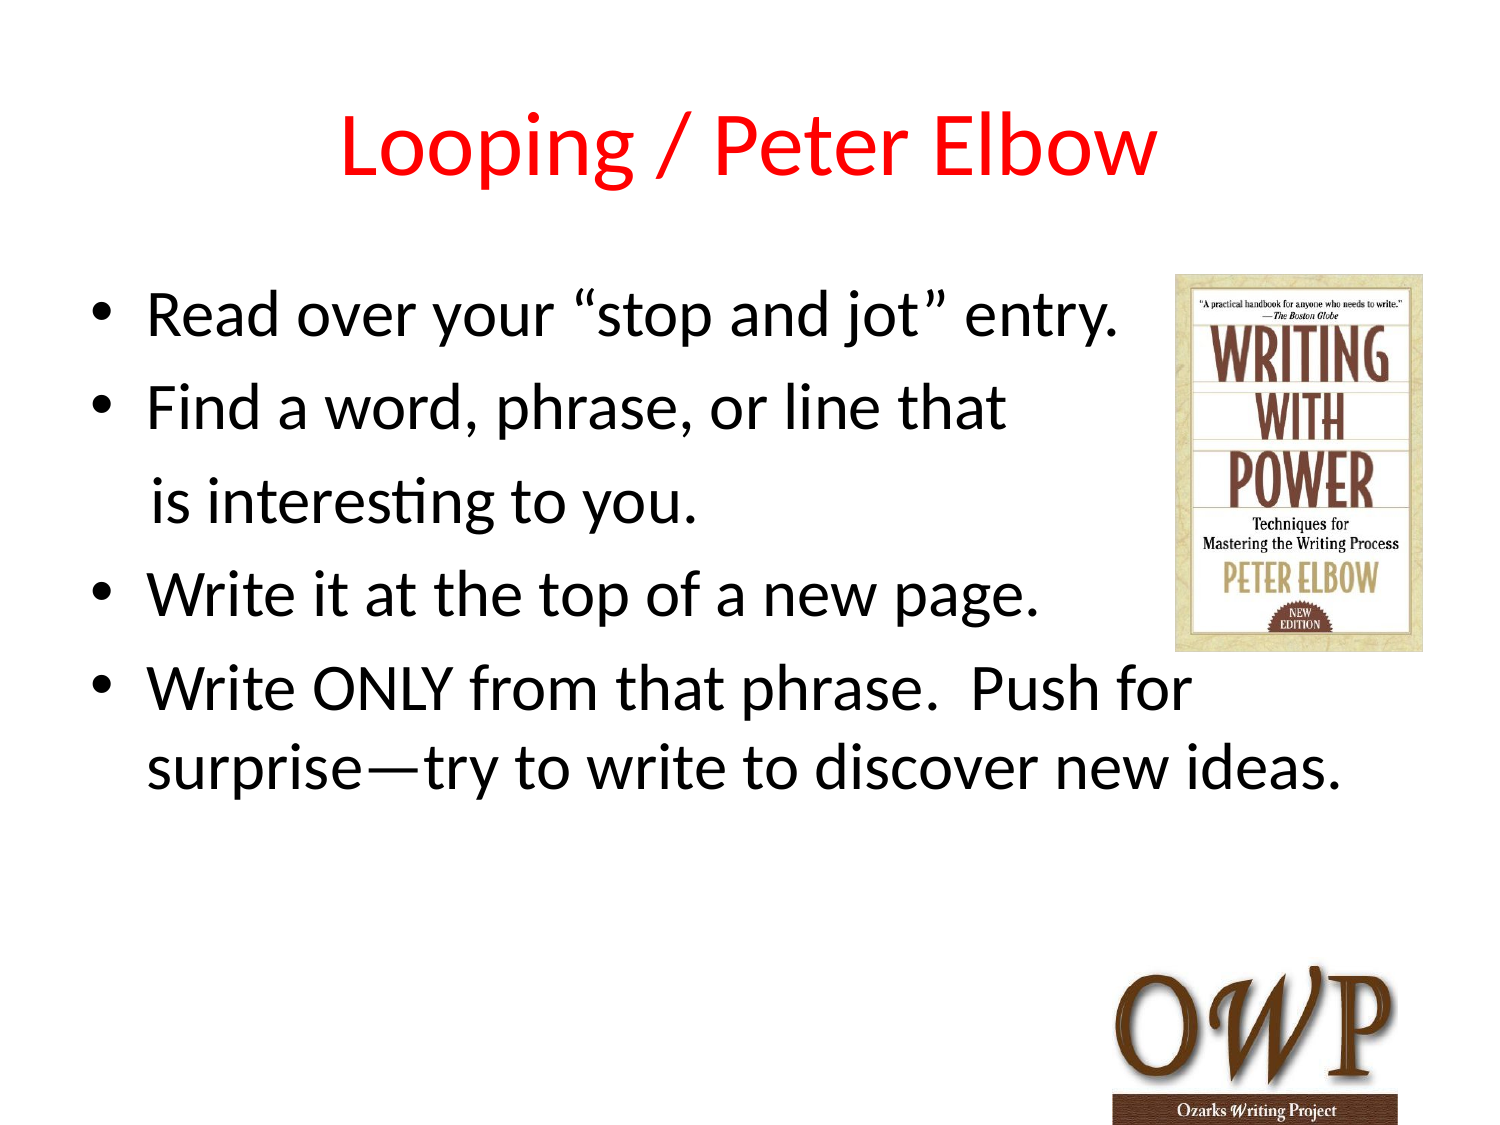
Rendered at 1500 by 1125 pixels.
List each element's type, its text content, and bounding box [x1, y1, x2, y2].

picture [1112, 957, 1399, 1125]
list Read over your “stop and jot” entry. Find a word, phrase, or line that is interesting to you. Write it at the top of a new page. Write ONLY from that phrase. Push for surprise—try to write to discover new ideas. [75, 262, 1425, 1005]
picture [1174, 274, 1423, 652]
title Looping / Peter Elbow [75, 45, 1425, 233]
